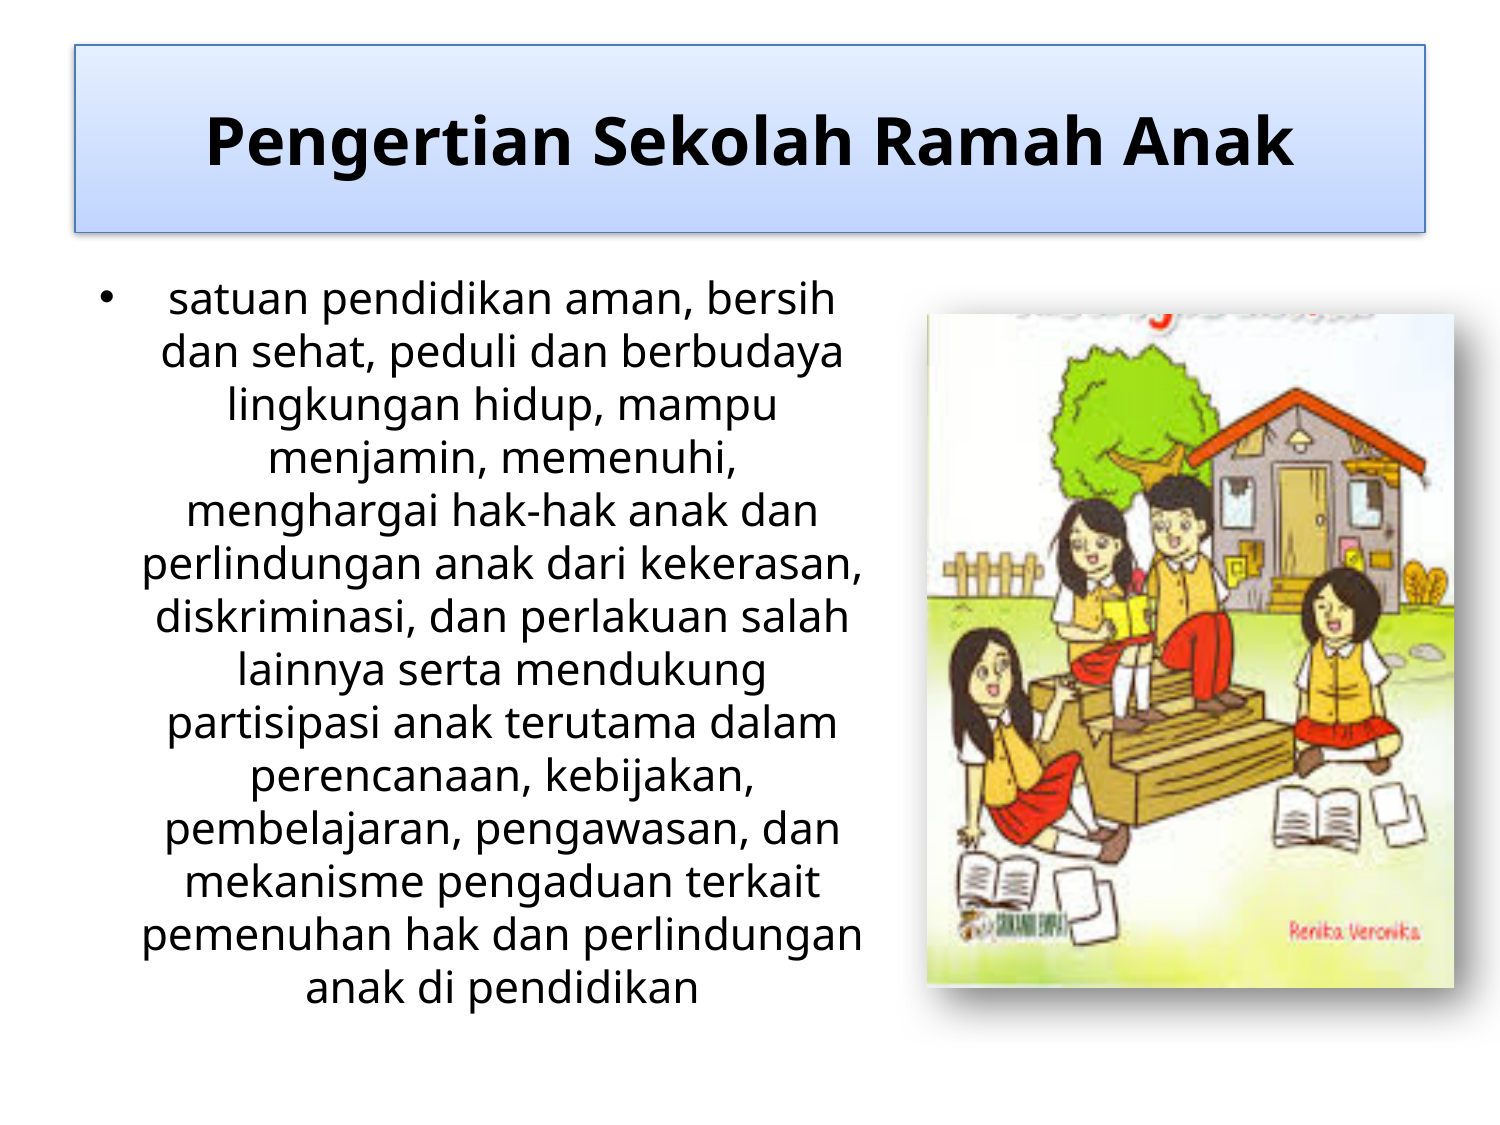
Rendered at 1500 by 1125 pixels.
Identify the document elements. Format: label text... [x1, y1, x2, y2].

list satuan pendidikan aman, bersih dan sehat, peduli dan berbudaya lingkungan hidup, mampu menjamin, memenuhi, menghargai hak-hak anak dan perlindungan anak dari kekerasan, diskriminasi, dan perlakuan salah lainnya serta mendukung partisipasi anak terutama dalam perencanaan, kebijakan, pembelajaran, pengawasan, dan mekanisme pengaduan terkait pemenuhan hak dan perlindungan anak di pendidikan [75, 262, 880, 1071]
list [926, 314, 1455, 988]
title Pengertian Sekolah Ramah Anak [74, 44, 1426, 233]
